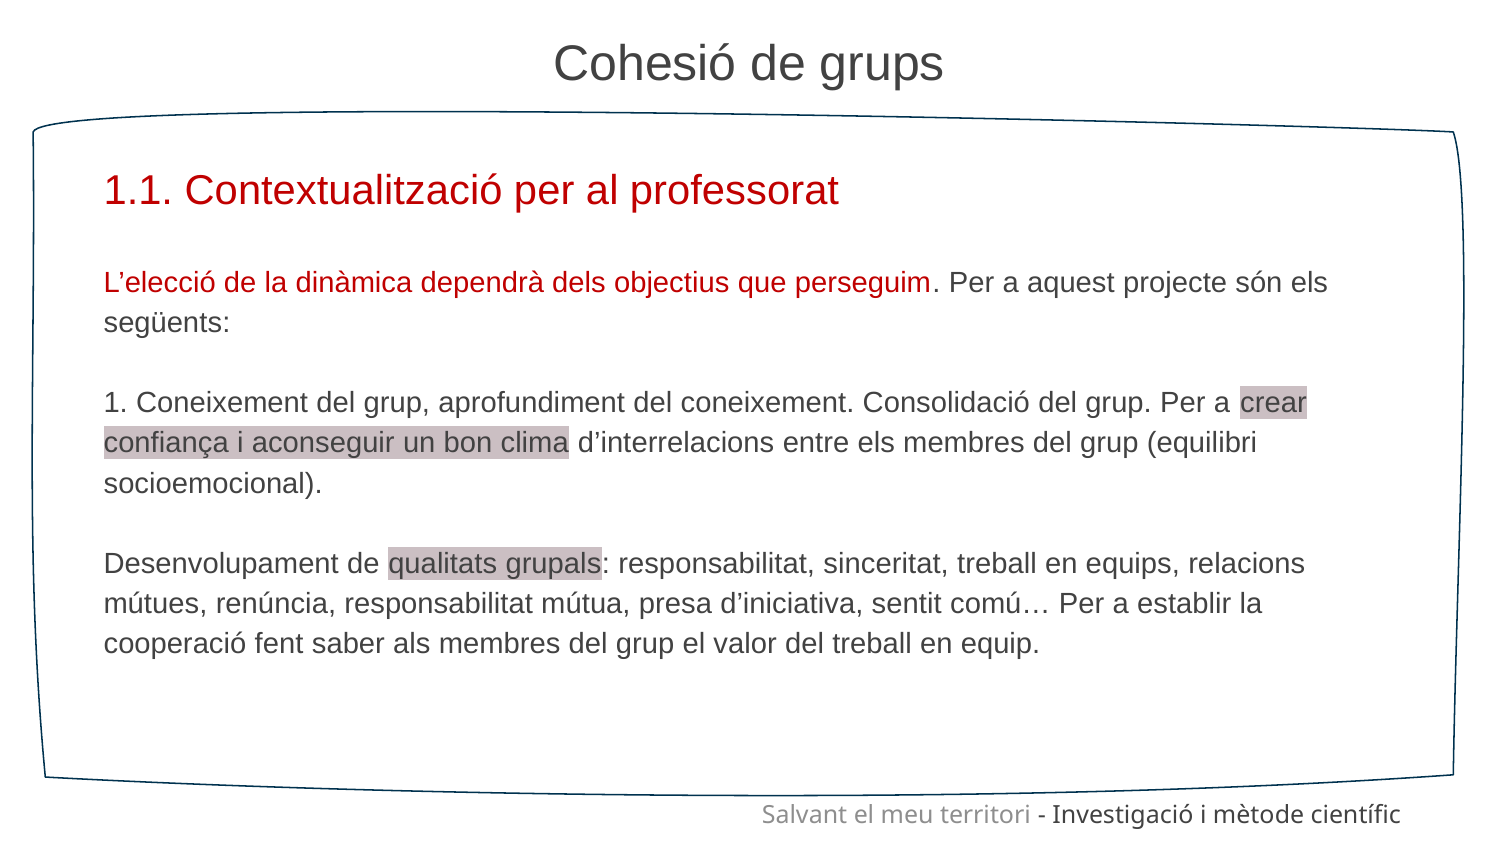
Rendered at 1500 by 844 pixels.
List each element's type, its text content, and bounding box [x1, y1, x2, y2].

text_box Salvant el meu territori - Investigació i mètode científic [88, 790, 1417, 844]
list L’elecció de la dinàmica dependrà dels objectius que perseguim. Per a aquest projecte són els següents: 1. Coneixement del grup, aprofundiment del coneixement. Consolidació del grup. Per a crear confiança i aconseguir un bon clima d’interrelacions entre els membres del grup (equilibri socioemocional). Desenvolupament de qualitats grupals: responsabilitat, sinceritat, treball en equips, relacions mútues, renúncia, responsabilitat mútua, presa d’iniciativa, sentit comú… Per a establir la cooperació fent saber als membres del grup el valor del treball en equip. [88, 242, 1417, 747]
text_box 1.1. Contextualització per al professorat [88, 147, 1417, 234]
text_box [32, 111, 1464, 790]
title Cohesió de grups [0, 20, 1499, 106]
